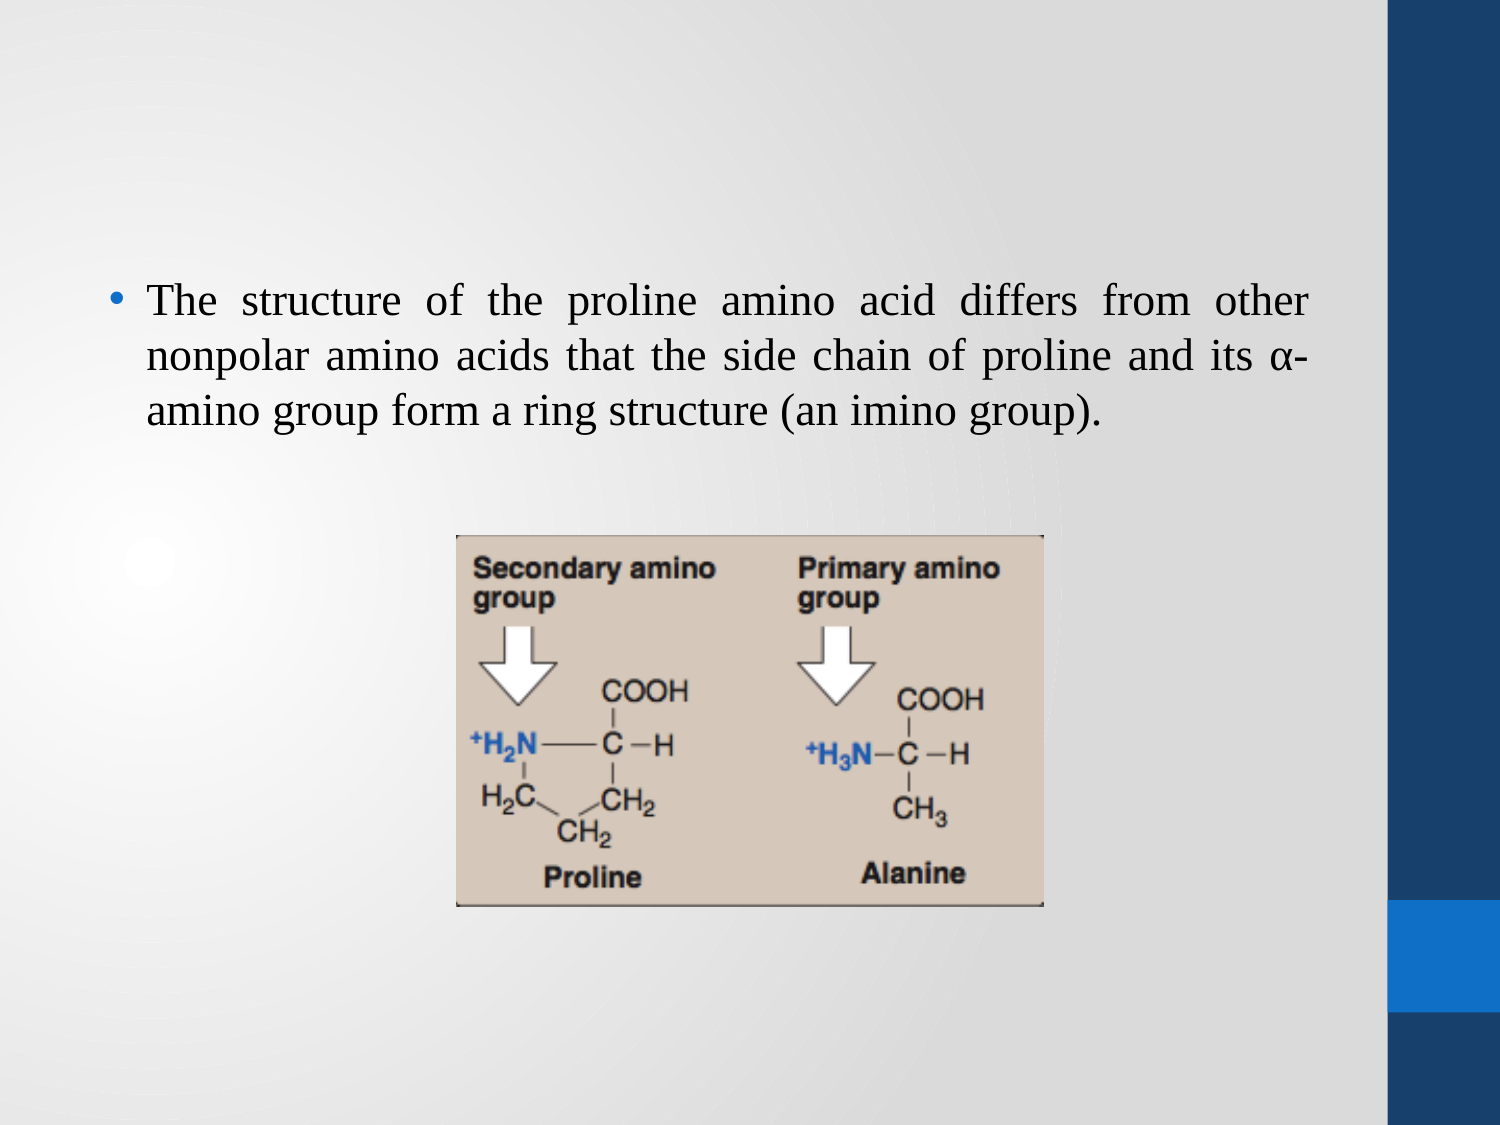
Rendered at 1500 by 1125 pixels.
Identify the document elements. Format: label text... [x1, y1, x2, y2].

list The structure of the proline amino acid differs from other nonpolar amino acids that the side chain of proline and its α-amino group form a ring structure (an imino group). [75, 262, 1325, 1050]
picture [455, 534, 1045, 907]
